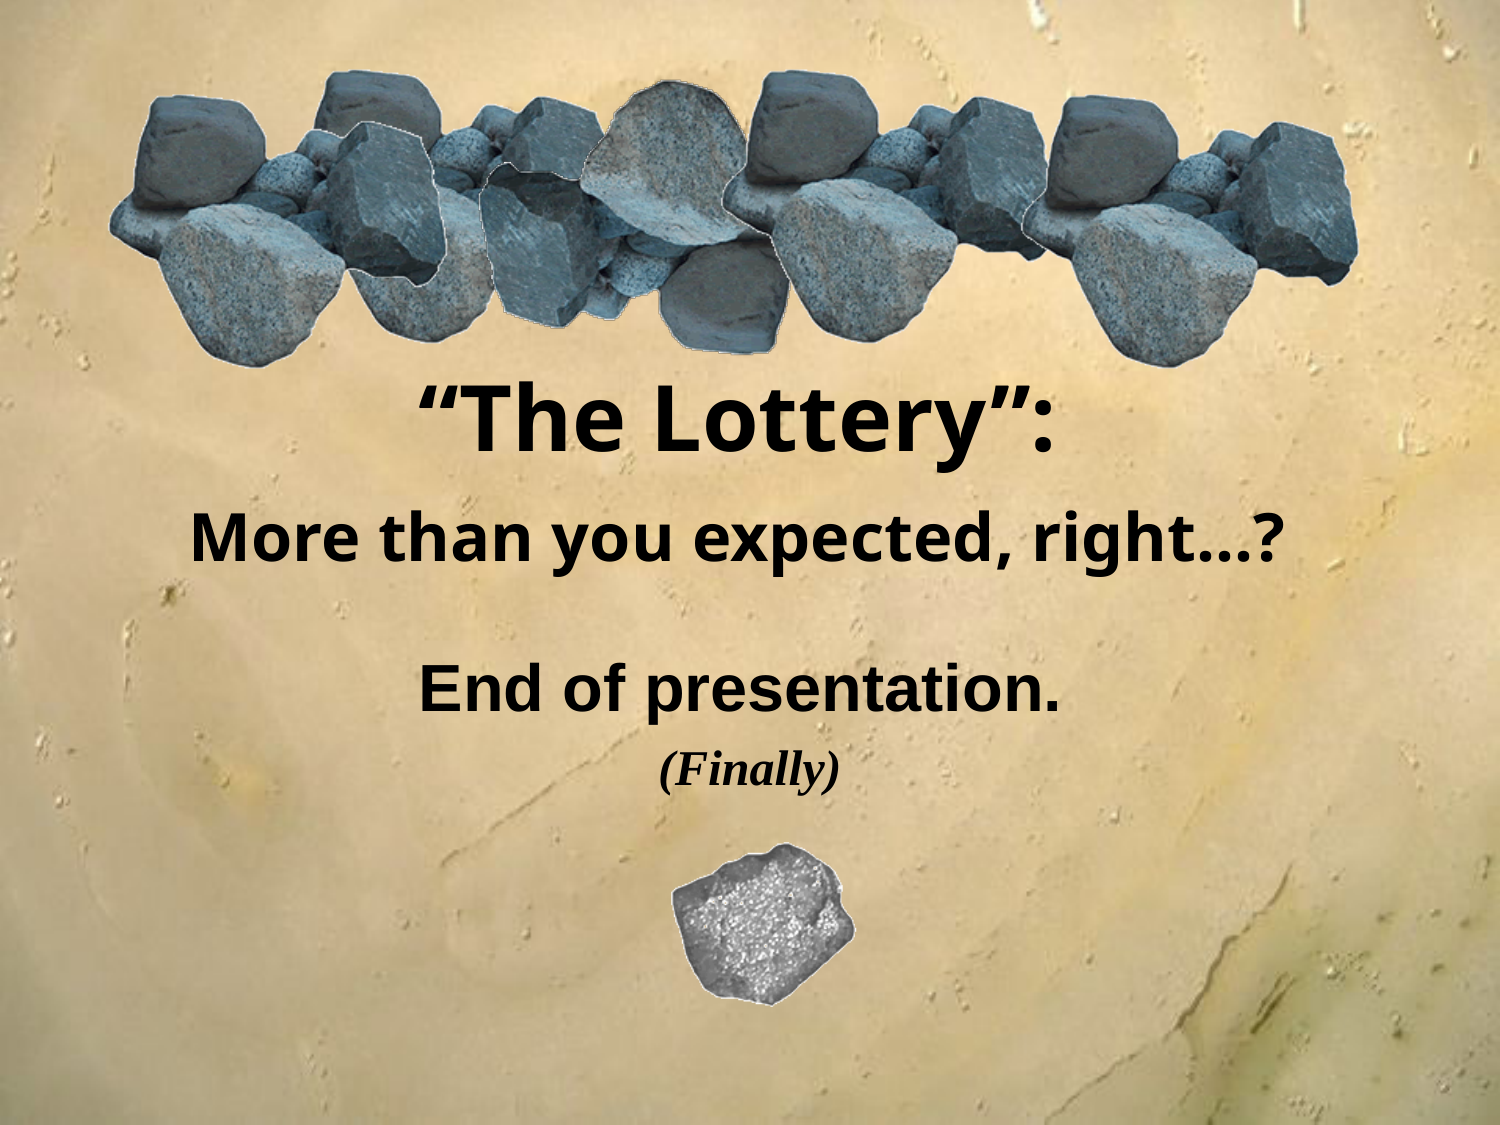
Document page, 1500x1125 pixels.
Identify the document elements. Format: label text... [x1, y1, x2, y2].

subtitle End of presentation. (Finally) [224, 637, 1276, 926]
title “The Lottery”: More than you expected, right…? [112, 349, 1388, 591]
picture [0, 0, 1500, 1125]
